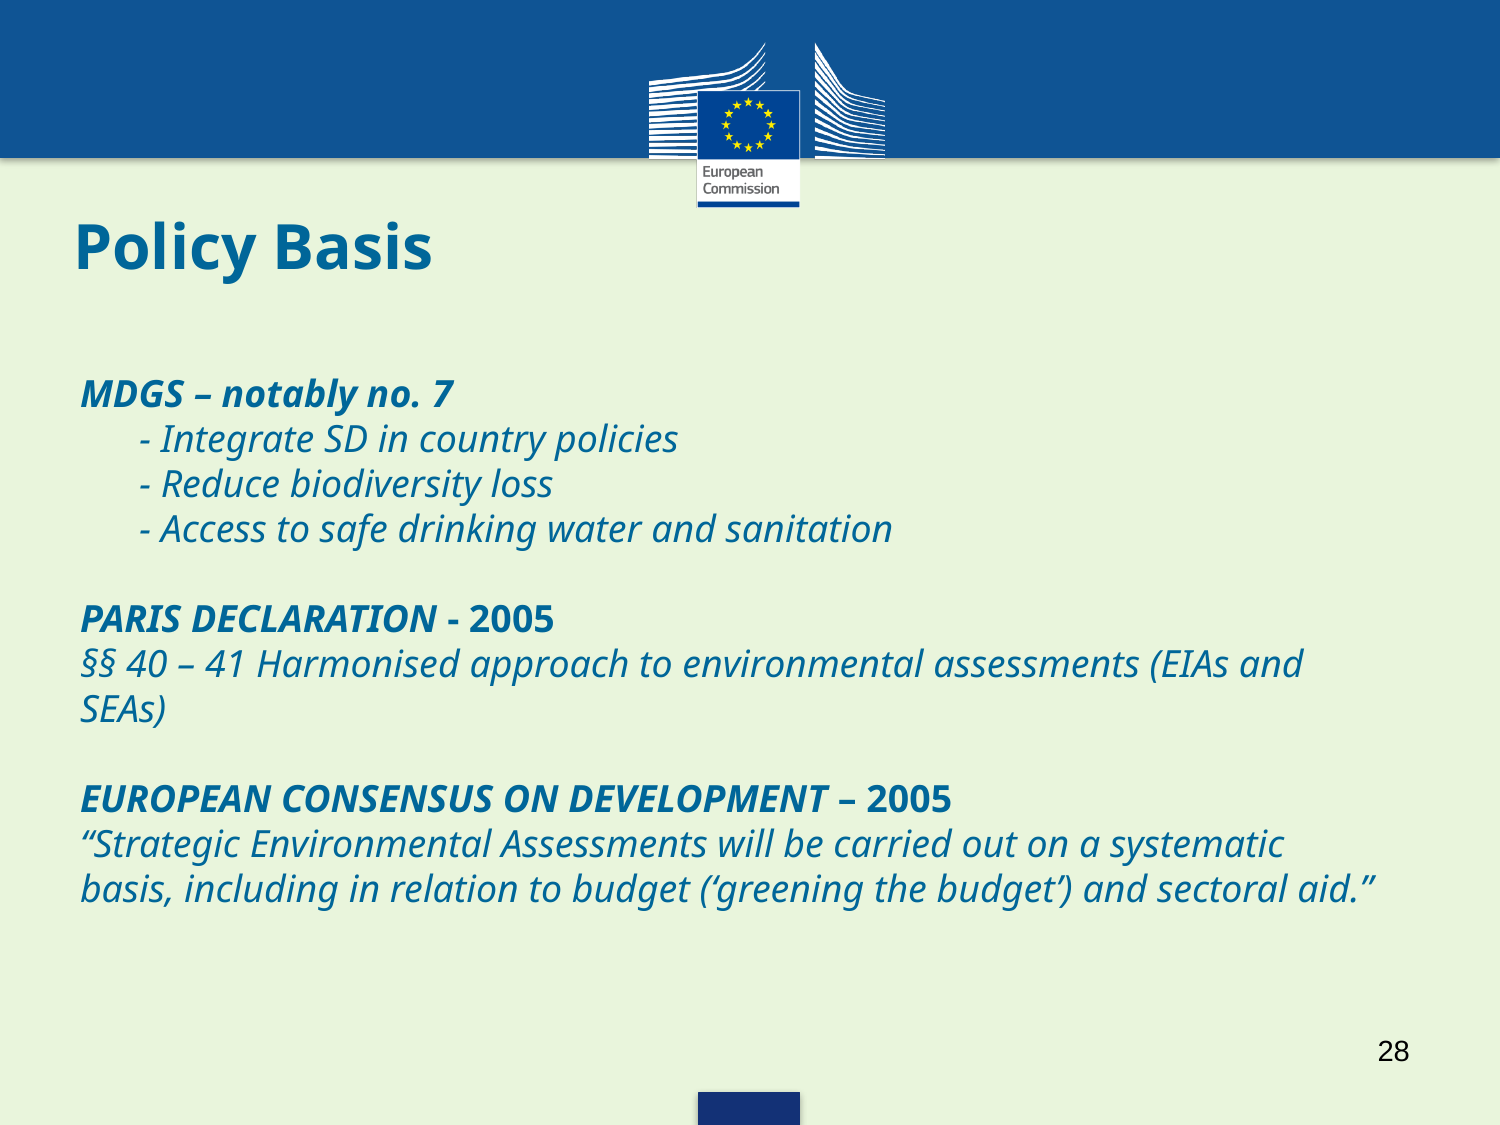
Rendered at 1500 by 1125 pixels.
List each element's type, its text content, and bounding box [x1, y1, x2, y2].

text_box Policy Basis [0, 200, 1500, 290]
slide_number 28 [1074, 1024, 1426, 1103]
text_box MDGS – notably no. 7 - Integrate SD in country policies - Reduce biodiversity loss - Access to safe drinking water and sanitation PARIS DECLARATION - 2005 §§ 40 – 41 Harmonised approach to environmental assessments (EIAs and SEAs) EUROPEAN CONSENSUS ON DEVELOPMENT – 2005 “Strategic Environmental Assessments will be carried out on a systematic basis, including in relation to budget (‘greening the budget’) and sectoral aid.” [65, 362, 1400, 918]
picture [649, 42, 885, 200]
